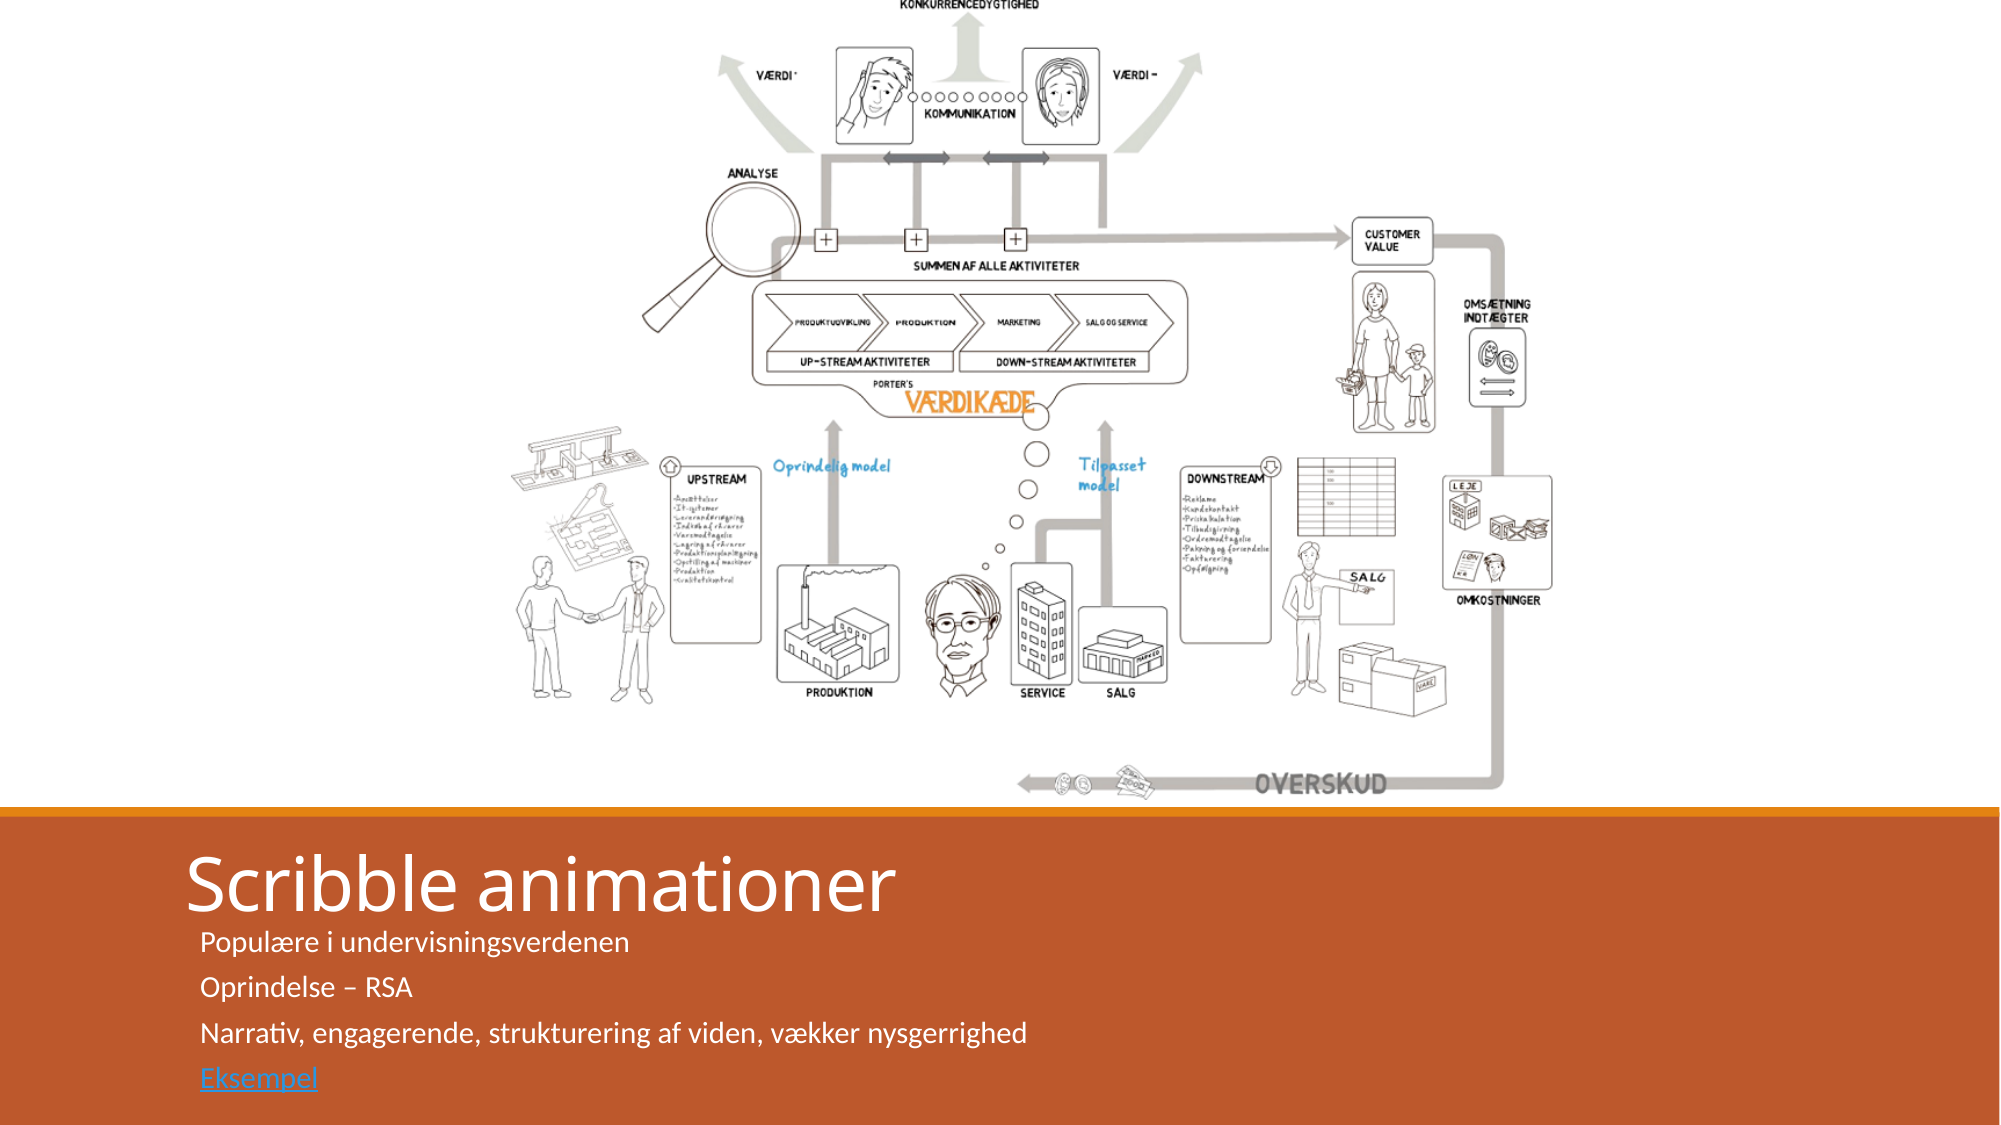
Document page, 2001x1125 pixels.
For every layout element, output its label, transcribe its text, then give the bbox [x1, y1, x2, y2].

title Scribble animationer [170, 817, 1830, 927]
list Populære i undervisningsverdenen Oprindelse – RSA Narrativ, engagerende, strukturering af viden, vækker nysgerrighed Eksempel [185, 926, 1845, 1097]
picture [0, 0, 2000, 807]
